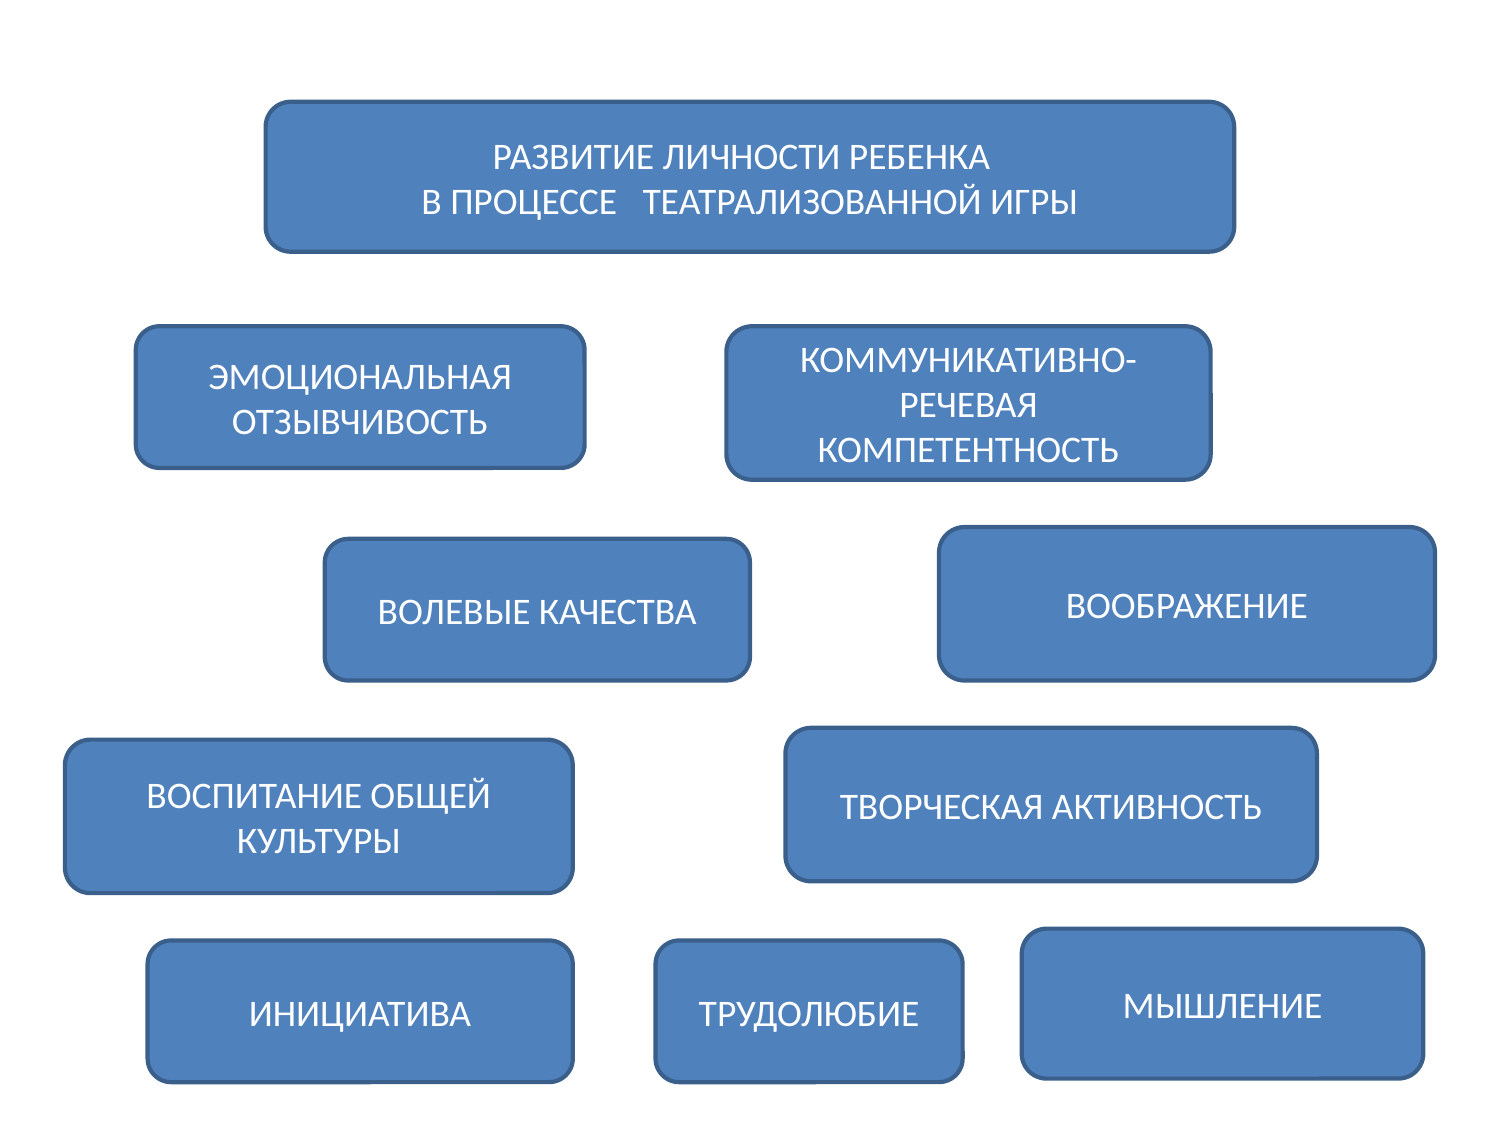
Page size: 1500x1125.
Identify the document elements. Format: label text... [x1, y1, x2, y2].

text_box ВООБРАЖЕНИЕ [936, 524, 1438, 683]
text_box ТРУДОЛЮБИЕ [653, 938, 965, 1085]
text_box ИНИЦИАТИВА [145, 938, 575, 1085]
text_box ВОСПИТАНИЕ ОБЩЕЙ КУЛЬТУРЫ [62, 737, 575, 896]
text_box ЭМОЦИОНАЛЬНАЯ ОТЗЫВЧИВОСТЬ [133, 324, 587, 471]
text_box КОММУНИКАТИВНО-РЕЧЕВАЯ КОМПЕТЕНТНОСТЬ [724, 324, 1213, 482]
text_box ТВОРЧЕСКАЯ АКТИВНОСТЬ [783, 725, 1320, 884]
text_box МЫШЛЕНИЕ [1019, 926, 1426, 1081]
text_box РАЗВИТИЕ ЛИЧНОСТИ РЕБЕНКА В ПРОЦЕССЕ ТЕАТРАЛИЗОВАННОЙ ИГРЫ [263, 99, 1237, 254]
text_box ВОЛЕВЫЕ КАЧЕСТВА [322, 536, 753, 683]
